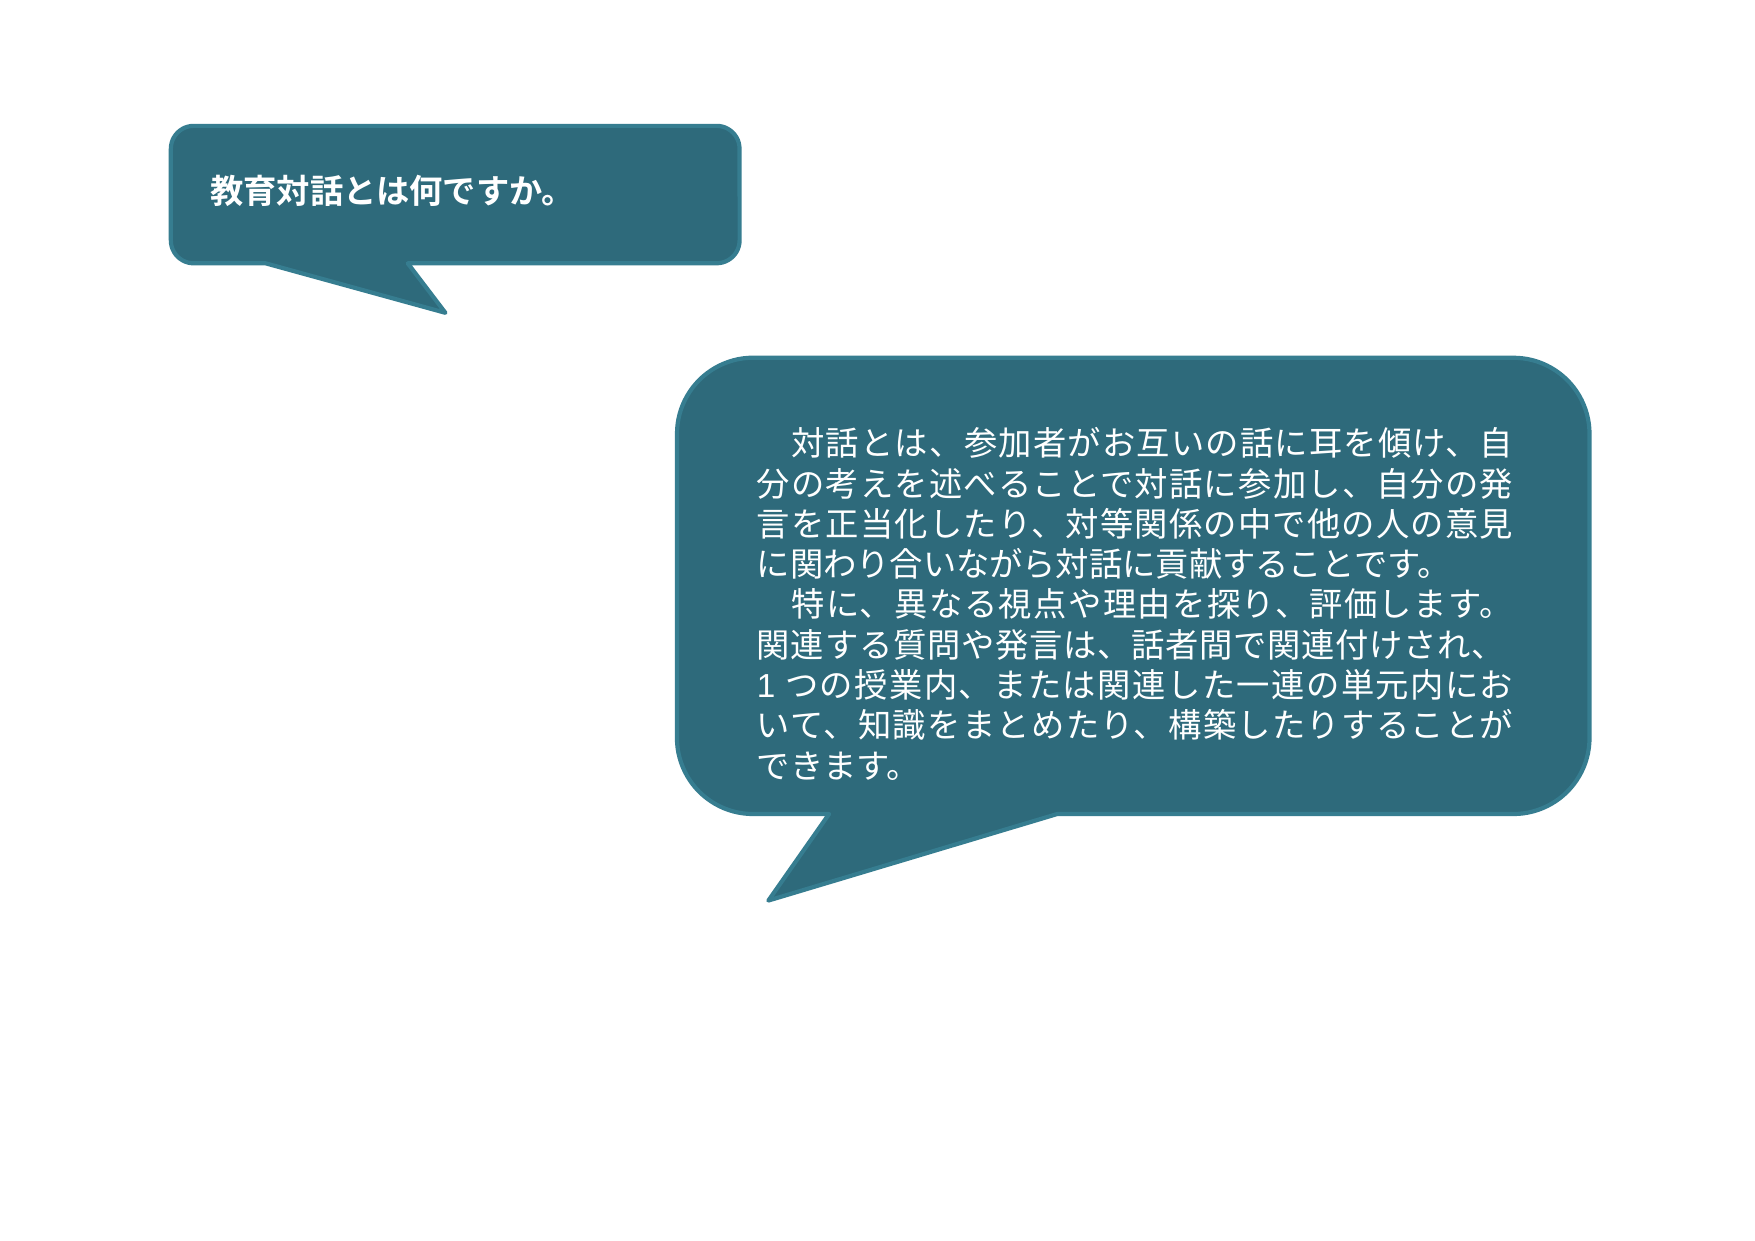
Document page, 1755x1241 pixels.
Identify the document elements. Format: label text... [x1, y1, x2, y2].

text_box 教育対話とは何ですか。 [208, 170, 727, 211]
text_box [676, 357, 1590, 901]
text_box 対話とは、参加者がお互いの話に耳を傾け、自分の考えを述べることで対話に参加し、自分の発言を正当化したり、対等関係の中で他の人の意見に関わり合いながら対話に貢献することです。 特に、異なる視点や理由を探り、評価します。関連する質問や発言は、話者間で関連付けされ、1つの授業内、または関連した一連の単元内において、知識をまとめたり、構築したりすることができます。 [754, 422, 1514, 785]
text_box [170, 125, 740, 313]
